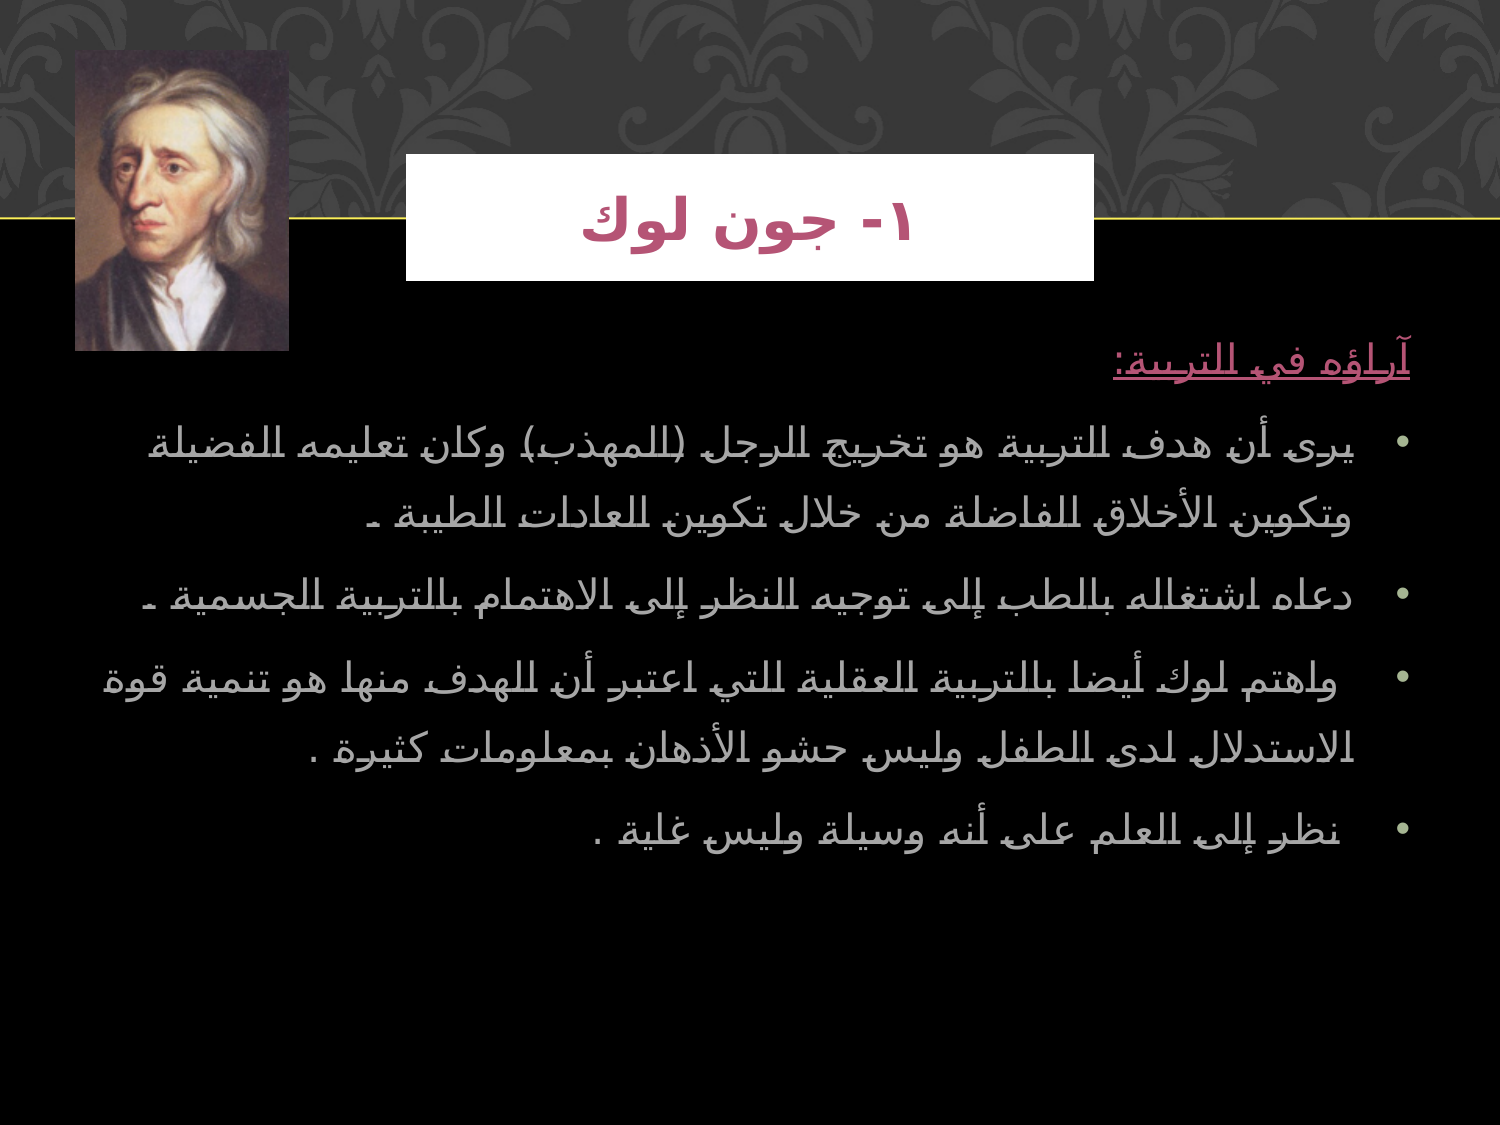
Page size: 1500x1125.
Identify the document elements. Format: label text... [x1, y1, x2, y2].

title ١- جون لوك [406, 154, 1094, 281]
list آراؤه في التربية: يرى أن هدف التربية هو تخريج الرجل (المهذب) وكان تعليمه الفضيلة وتكوين الأخلاق الفاضلة من خلال تكوين العادات الطيبة . دعاه اشتغاله بالطب إلى توجيه النظر إلى الاهتمام بالتربية الجسمية . واهتم لوك أيضا بالتربية العقلية التي اعتبر أن الهدف منها هو تنمية قوة الاستدلال لدى الطفل وليس حشو الأذهان بمعلومات كثيرة . نظر إلى العلم على أنه وسيلة وليس غاية . [75, 331, 1425, 1000]
picture [74, 49, 289, 351]
